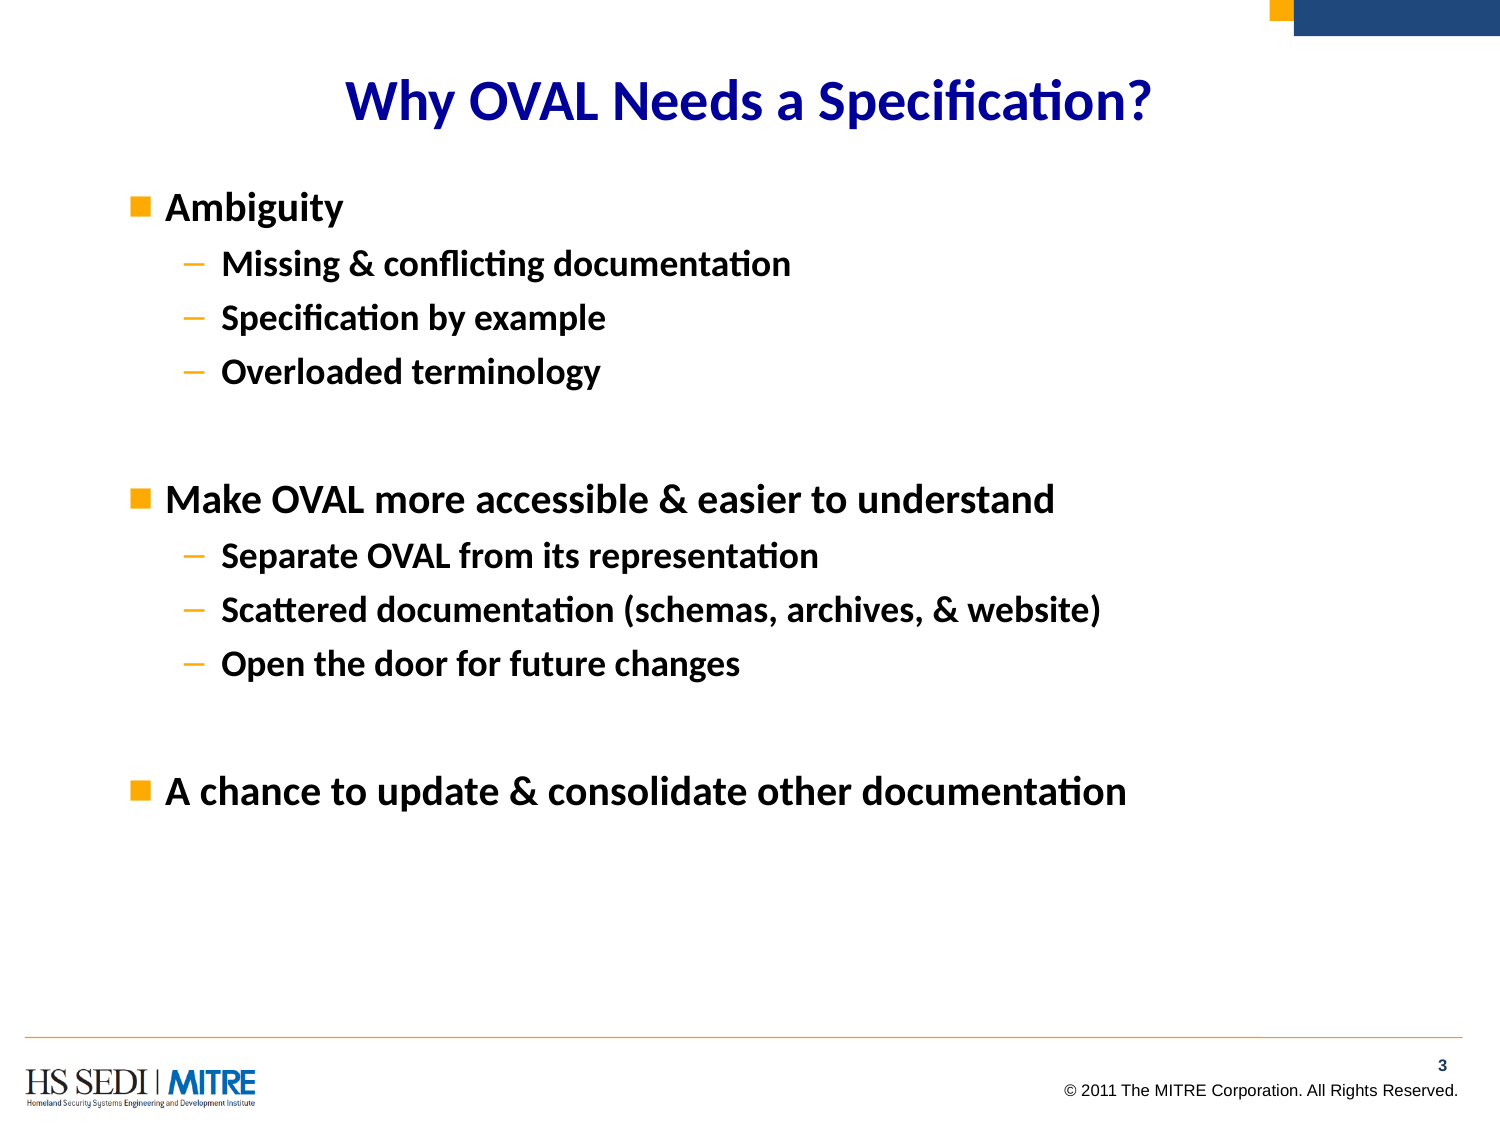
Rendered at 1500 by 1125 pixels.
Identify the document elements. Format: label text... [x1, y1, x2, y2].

picture [20, 1058, 271, 1122]
list Ambiguity Missing & conflicting documentation Specification by example Overloaded terminology Make OVAL more accessible & easier to understand Separate OVAL from its representation Scattered documentation (schemas, archives, & website) Open the door for future changes A chance to update & consolidate other documentation [112, 180, 1387, 1024]
slide_number 2 [1374, 1049, 1463, 1076]
title Why OVAL Needs a Specification? [43, 62, 1457, 151]
